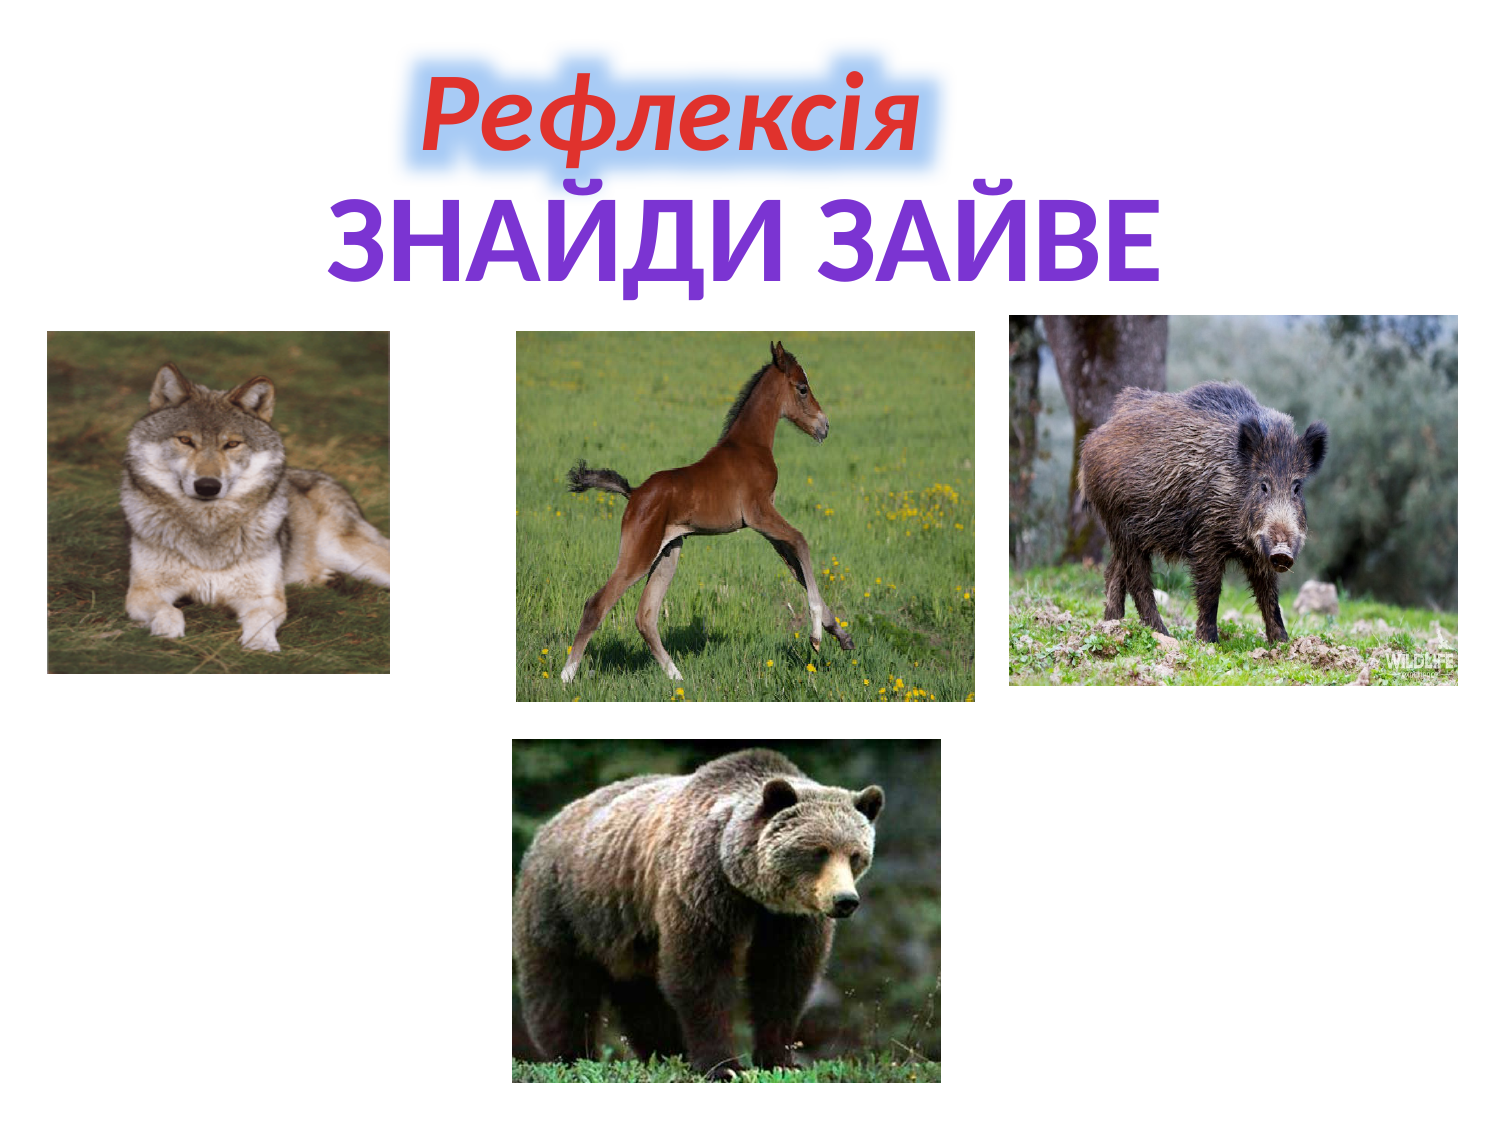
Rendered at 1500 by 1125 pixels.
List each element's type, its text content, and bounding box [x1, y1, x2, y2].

picture [516, 331, 976, 703]
picture [47, 331, 390, 675]
picture [1009, 315, 1458, 686]
text_box Знайди зайве [107, 148, 1384, 314]
text_box Рефлексія [404, 30, 938, 148]
picture [512, 739, 941, 1084]
